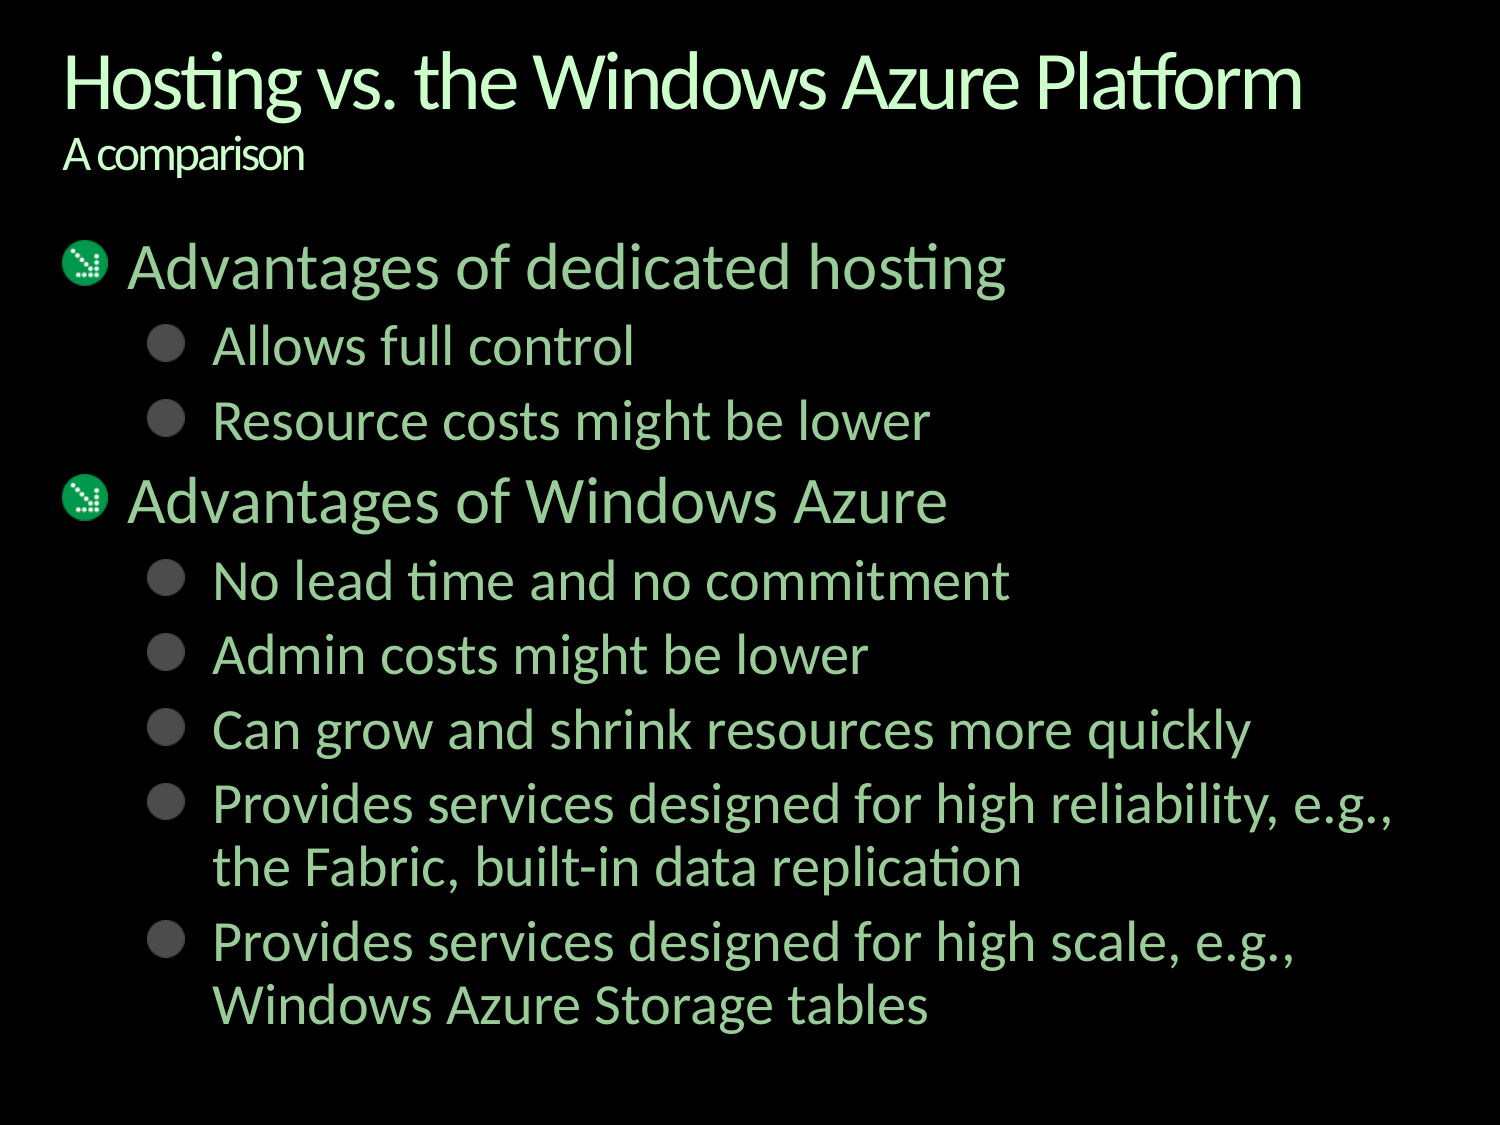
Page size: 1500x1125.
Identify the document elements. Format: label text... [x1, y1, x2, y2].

picture [147, 559, 185, 596]
picture [62, 474, 108, 522]
title Hosting vs. the Windows Azure Platform A comparison [62, 37, 1438, 147]
picture [62, 240, 108, 287]
picture [147, 324, 185, 362]
picture [147, 708, 185, 746]
list Advantages of dedicated hosting Allows full control Resource costs might be lower Advantages of Windows Azure No lead time and no commitment Admin costs might be lower Can grow and shrink resources more quickly Provides services designed for high reliability, e.g., the Fabric, built-in data replication Provides services designed for high scale, e.g., Windows Azure Storage tables [62, 231, 1438, 593]
picture [147, 399, 185, 437]
picture [147, 783, 185, 820]
picture [147, 633, 185, 671]
picture [147, 920, 185, 958]
